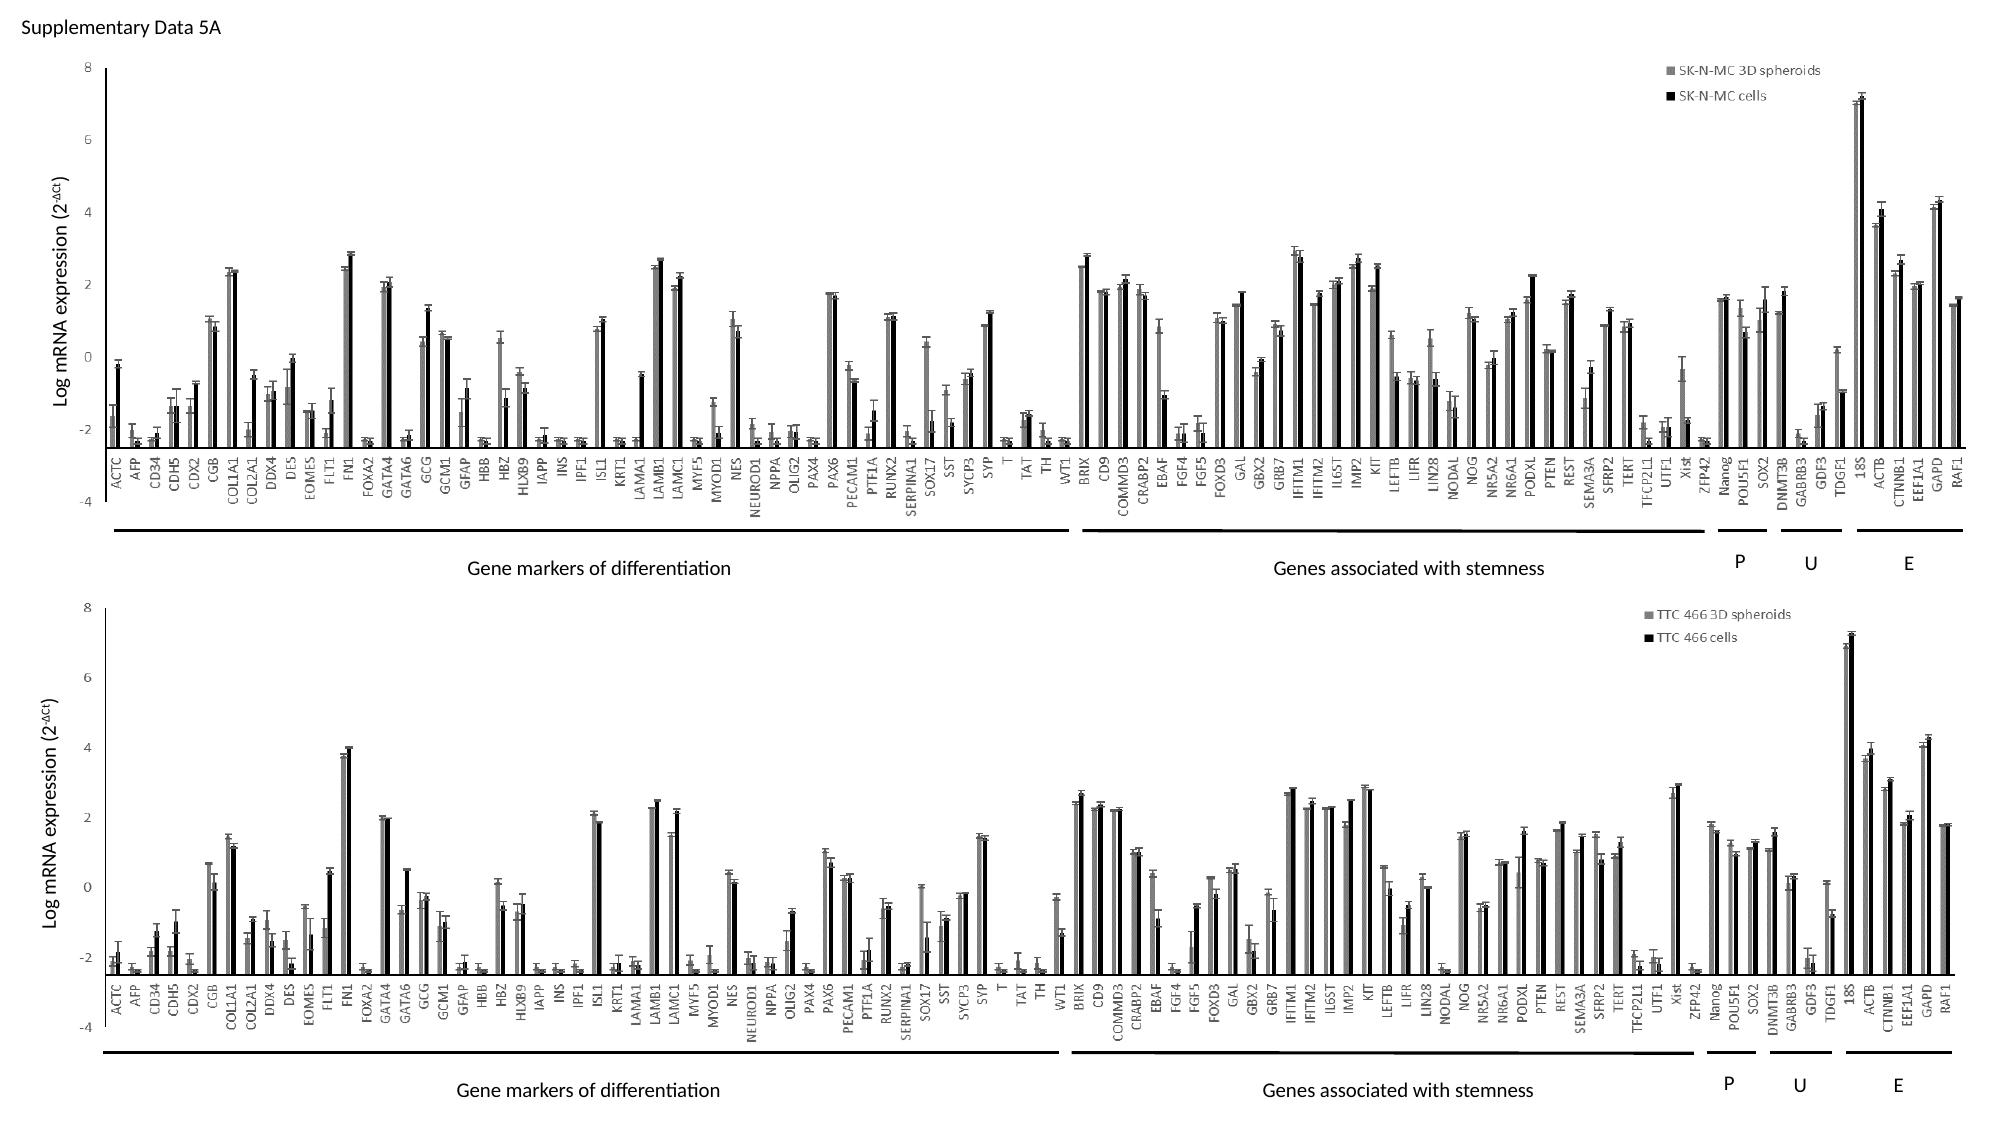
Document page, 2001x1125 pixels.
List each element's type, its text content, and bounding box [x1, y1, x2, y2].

picture [68, 592, 1985, 1049]
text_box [27, 628, 1974, 1110]
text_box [38, 51, 1996, 588]
text_box Supplementary Data 5A [6, 6, 393, 46]
